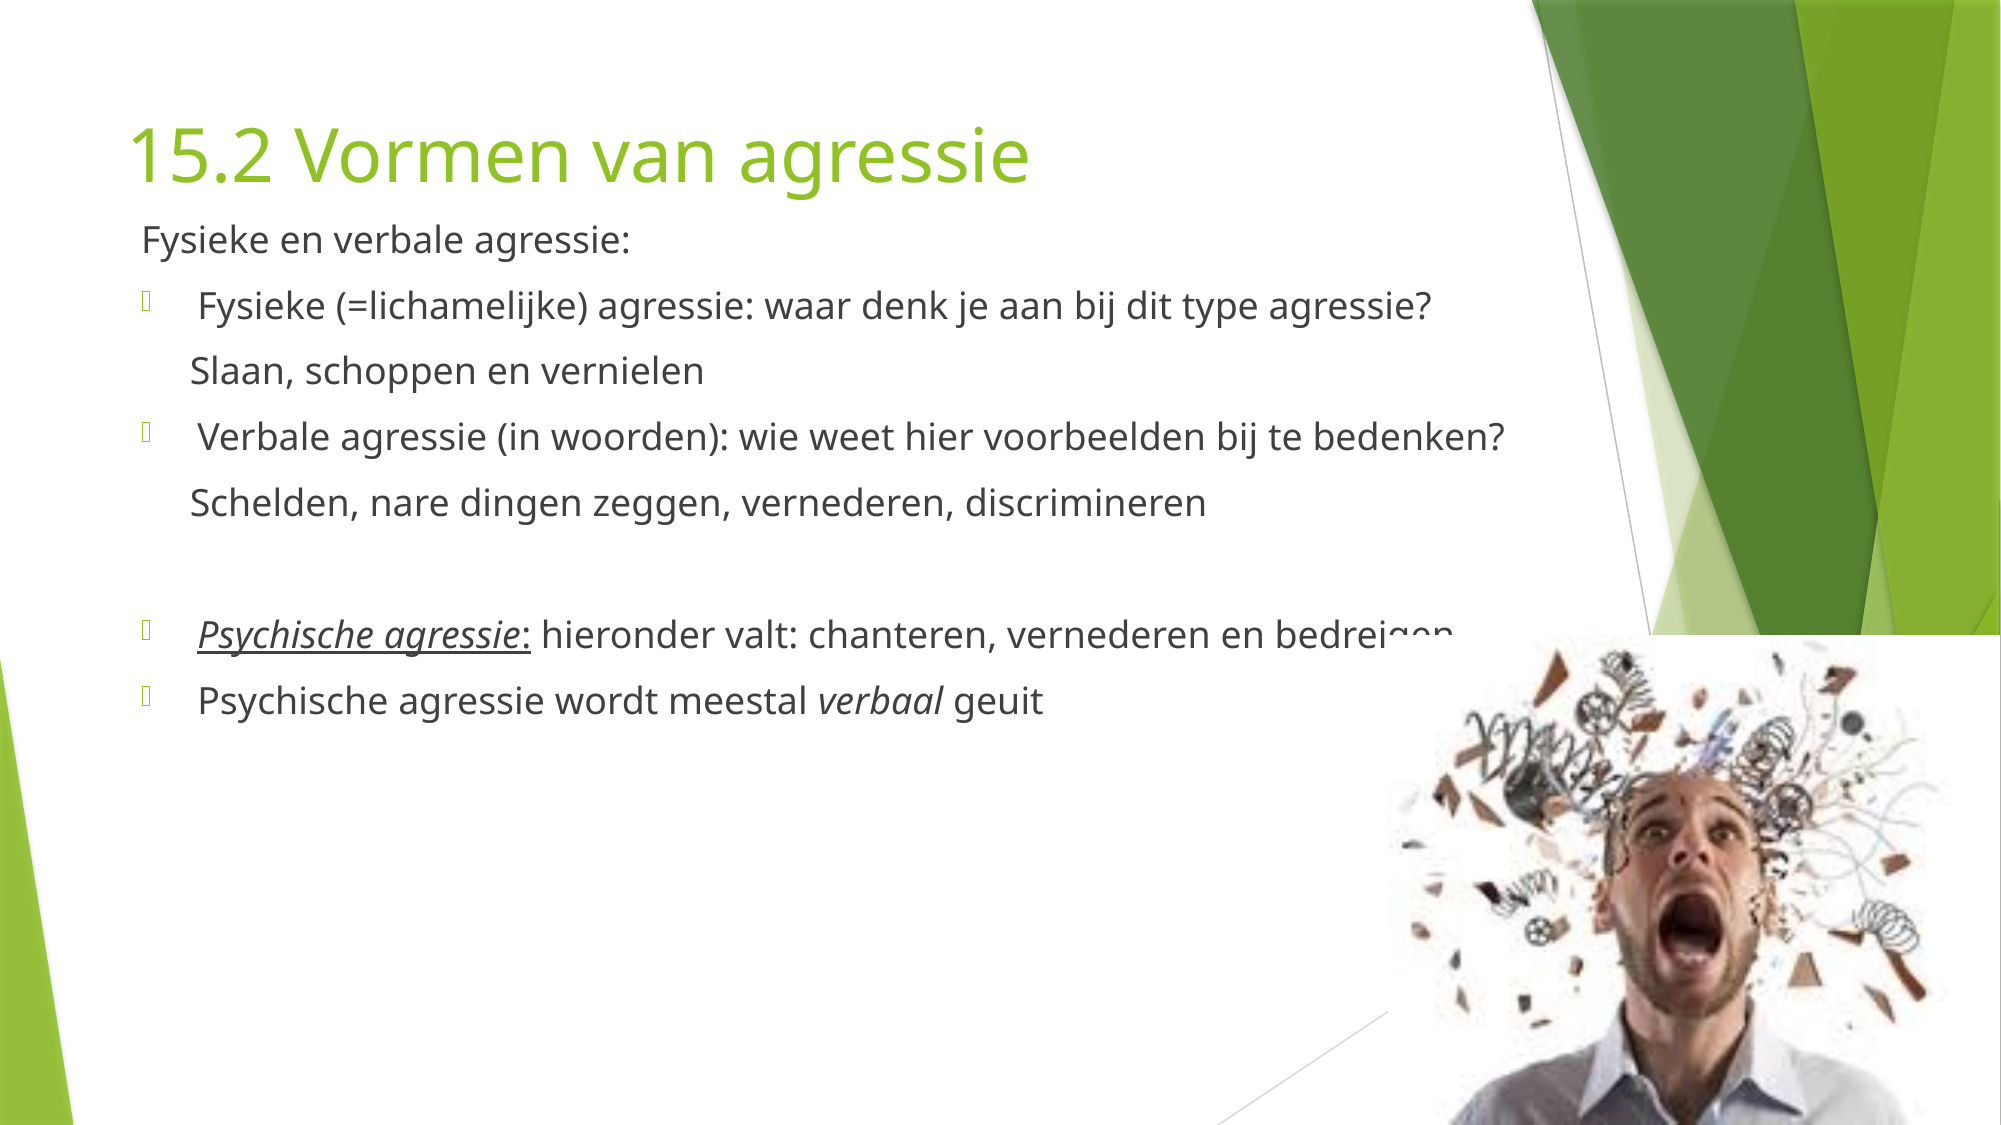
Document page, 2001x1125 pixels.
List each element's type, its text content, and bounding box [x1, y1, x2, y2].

picture [1388, 635, 2000, 1125]
title 15.2 Vormen van agressie [111, 99, 1522, 317]
list Fysieke en verbale agressie: Fysieke (=lichamelijke) agressie: waar denk je aan bij dit type agressie? Slaan, schoppen en vernielen Verbale agressie (in woorden): wie weet hier voorbeelden bij te bedenken? Schelden, nare dingen zeggen, vernederen, discrimineren Psychische agressie: hieronder valt: chanteren, vernederen en bedreigen. Psychische agressie wordt meestal verbaal geuit [126, 208, 1580, 845]
